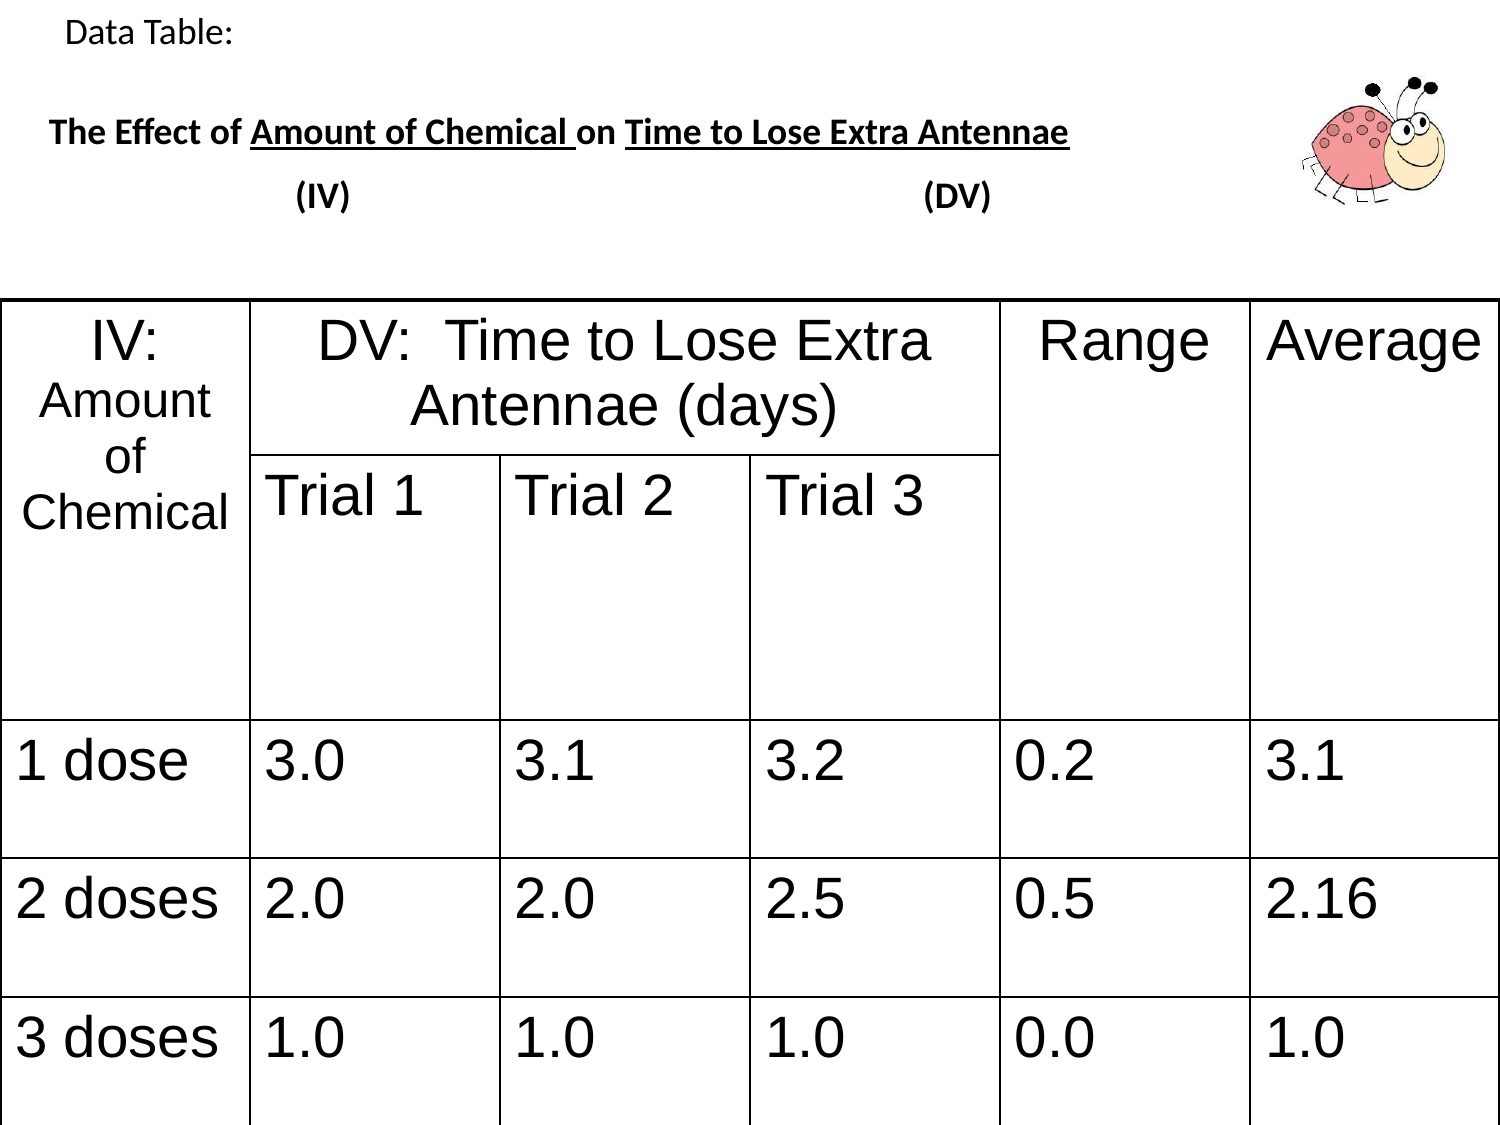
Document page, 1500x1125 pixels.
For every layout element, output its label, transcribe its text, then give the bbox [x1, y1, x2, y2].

table_header DV: Time to Lose Extra Antennae (days) [251, 302, 999, 454]
table_cell 0.0 [1001, 998, 1249, 1125]
table_header IV: Amount of Chemical [2, 302, 249, 719]
table_cell 3 doses [2, 998, 249, 1125]
table_cell 3.2 [751, 721, 999, 857]
table_header Range [1001, 302, 1249, 719]
table_cell 1.0 [1251, 998, 1498, 1125]
table_cell 1.0 [501, 998, 749, 1125]
text_box Data Table: [50, 0, 463, 60]
table_cell 0.5 [1001, 859, 1249, 996]
text_box The Effect of Amount of Chemical on Time to Lose Extra Antennae (IV) (DV) [0, 99, 1294, 224]
table_cell 2.0 [251, 859, 499, 996]
table_cell 2.5 [751, 859, 999, 996]
table_cell 2 doses [2, 859, 249, 996]
picture [1299, 62, 1463, 230]
table_header Average [1251, 302, 1498, 719]
table_cell 2.0 [501, 859, 749, 996]
table_cell 1.0 [751, 998, 999, 1125]
table_cell Trial 3 [751, 456, 999, 719]
table_cell Trial 1 [251, 456, 499, 719]
table_cell Trial 2 [501, 456, 749, 719]
table_cell 3.0 [251, 721, 499, 857]
table_cell 3.1 [501, 721, 749, 857]
table_cell 2.16 [1251, 859, 1498, 996]
table_cell 1 dose [2, 721, 249, 857]
table_cell 0.2 [1001, 721, 1249, 857]
table_cell 1.0 [251, 998, 499, 1125]
table_cell 3.1 [1251, 721, 1498, 857]
